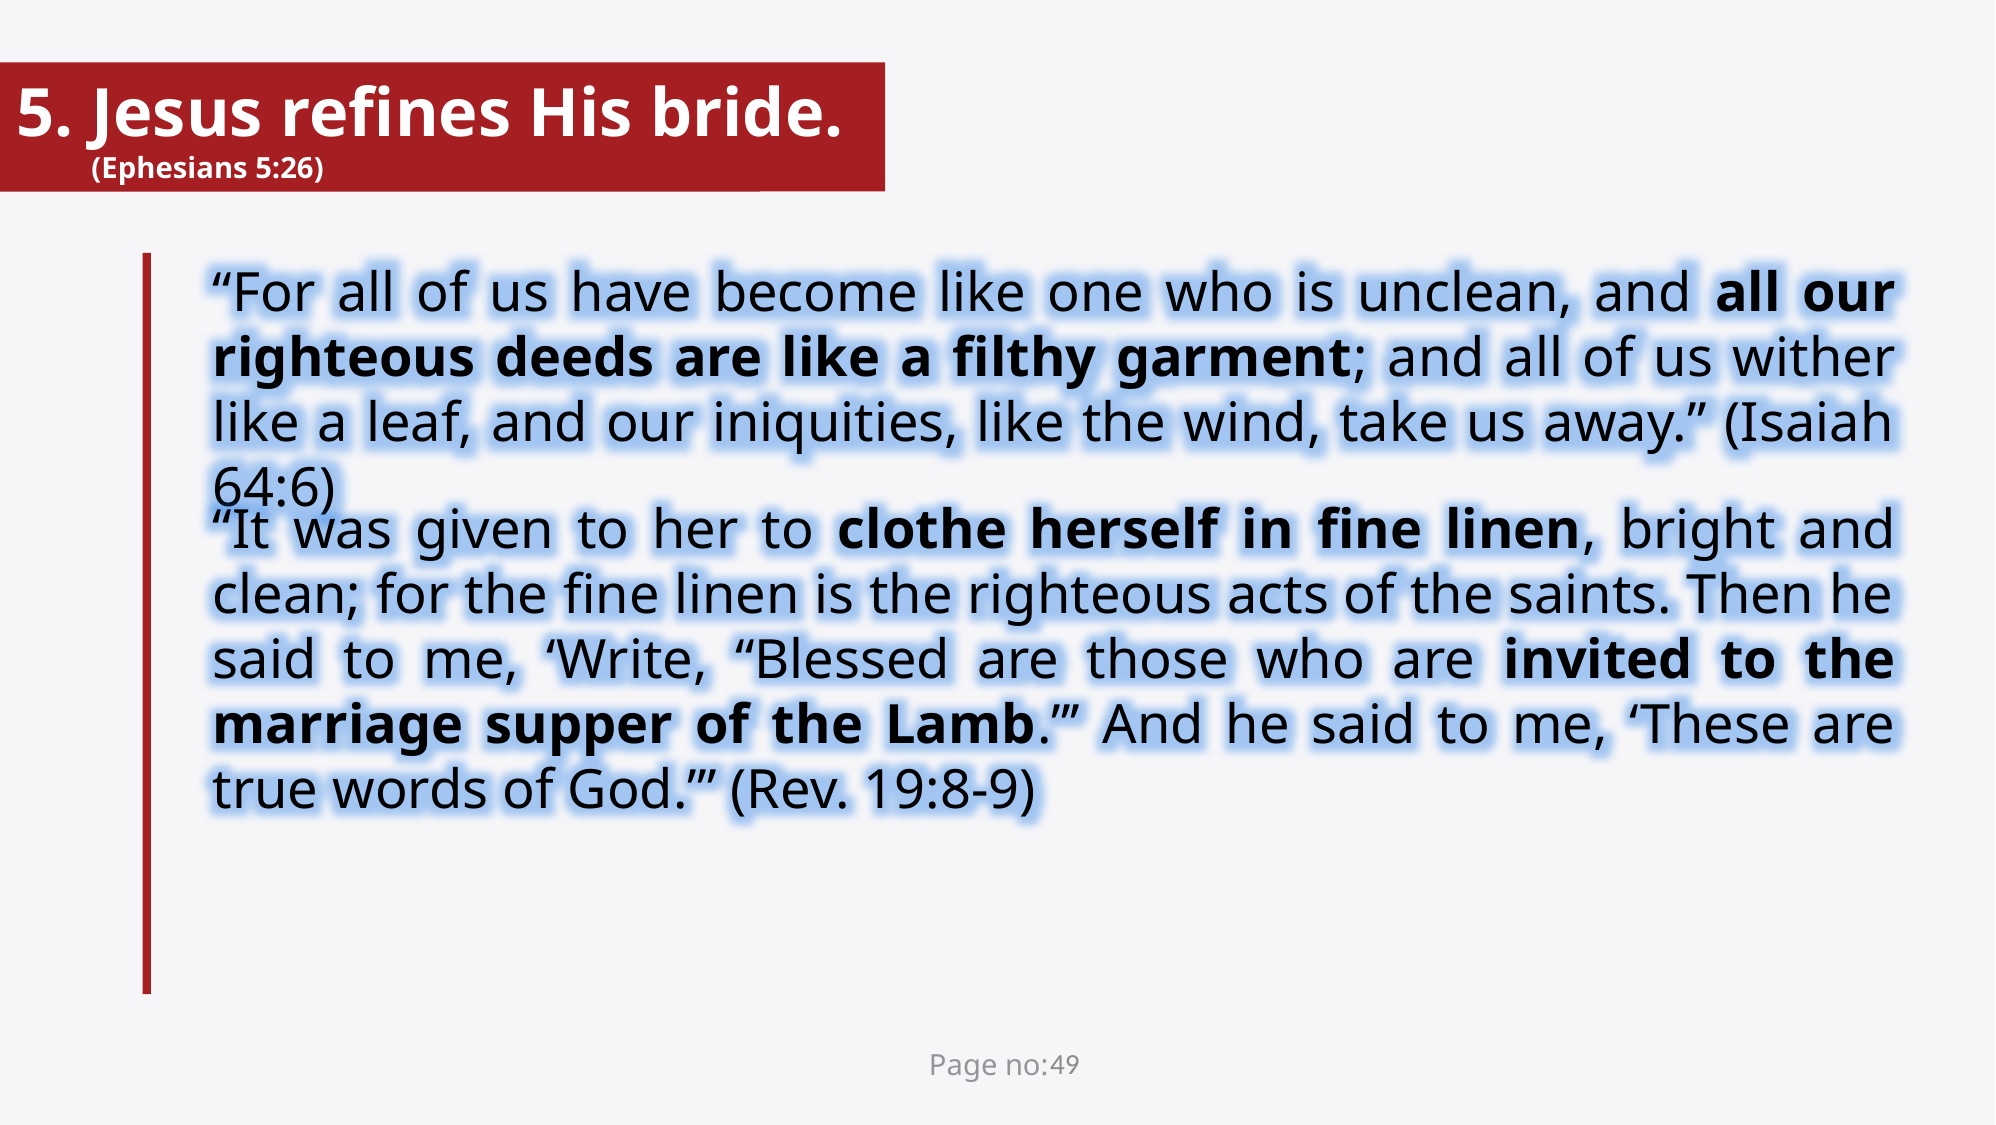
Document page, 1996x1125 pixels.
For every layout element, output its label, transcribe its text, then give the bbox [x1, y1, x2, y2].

text_box “For all of us have become like one who is unclean, and all our righteous deeds are like a filthy garment; and all of us wither like a leaf, and our iniquities, like the wind, take us away.” (Isaiah 64:6) [198, 249, 1911, 477]
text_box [1, 62, 886, 194]
text_box “It was given to her to clothe herself in fine linen, bright and clean; for the fine linen is the righteous acts of the saints. Then he said to me, ‘Write, “Blessed are those who are invited to the marriage supper of the Lamb.”’ And he said to me, ‘These are true words of God.’” (Rev. 19:8-9) [198, 487, 1911, 827]
